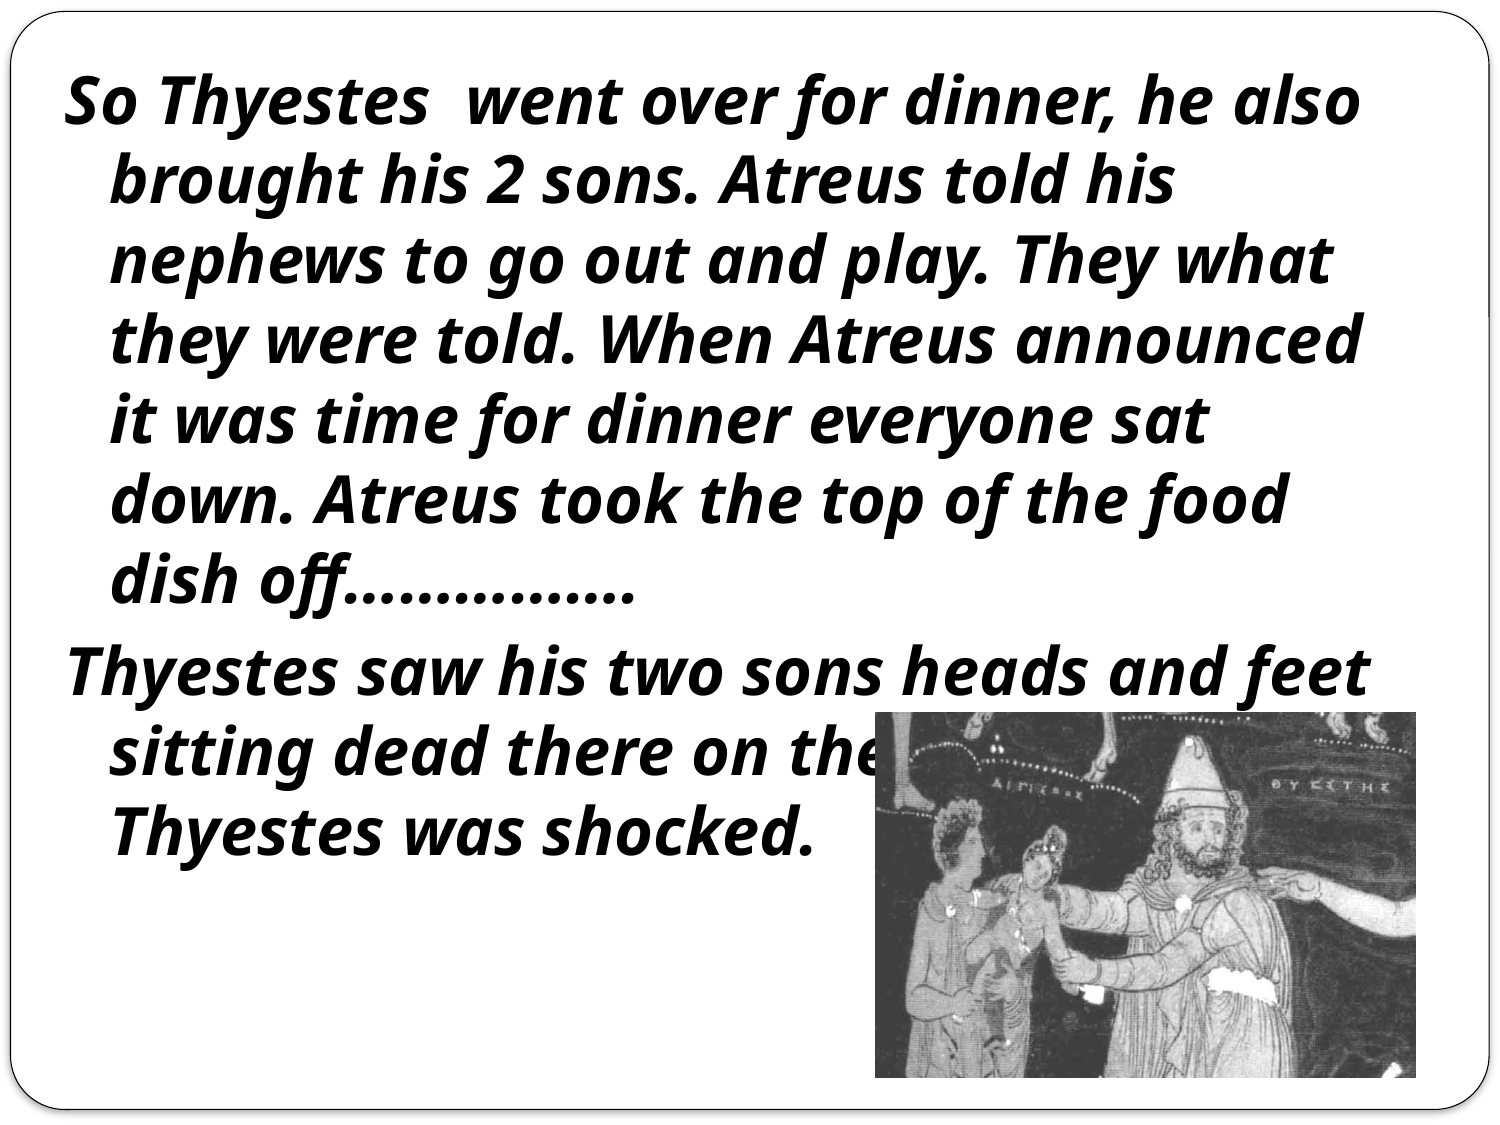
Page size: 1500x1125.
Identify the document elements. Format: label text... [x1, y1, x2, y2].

picture [874, 712, 1416, 1079]
list So Thyestes went over for dinner, he also brought his 2 sons. Atreus told his nephews to go out and play. They what they were told. When Atreus announced it was time for dinner everyone sat down. Atreus took the top of the food dish off……………. Thyestes saw his two sons heads and feet sitting dead there on the plate. Thyestes was shocked. [50, 50, 1400, 793]
